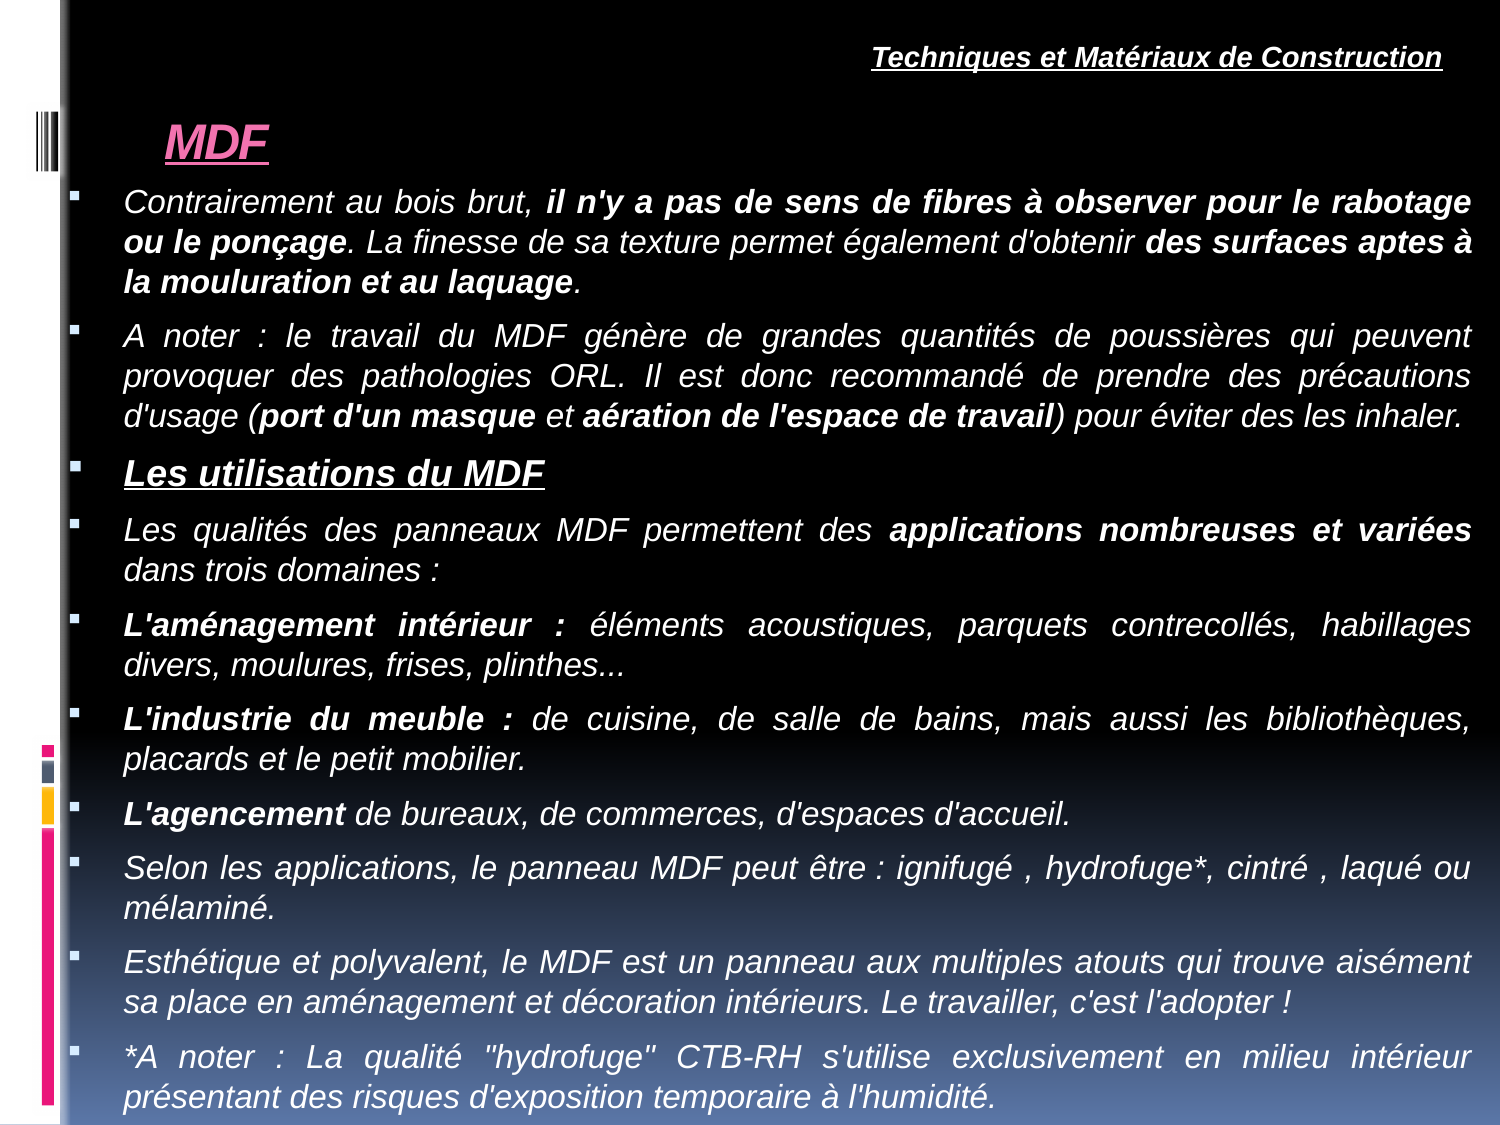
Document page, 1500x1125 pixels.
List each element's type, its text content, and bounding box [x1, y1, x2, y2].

text_box Techniques et Matériaux de Construction [856, 30, 1500, 81]
list Contrairement au bois brut, il n'y a pas de sens de fibres à observer pour le rabotage ou le ponçage. La finesse de sa texture permet également d'obtenir des surfaces aptes à la mouluration et au laquage. A noter : le travail du MDF génère de grandes quantités de poussières qui peuvent provoquer des pathologies ORL. Il est donc recommandé de prendre des précautions d'usage (port d'un masque et aération de l'espace de travail) pour éviter des les inhaler. Les utilisations du MDF Les qualités des panneaux MDF permettent des applications nombreuses et variées dans trois domaines : L'aménagement intérieur : éléments acoustiques, parquets contrecollés, habillages divers, moulures, frises, plinthes... L'industrie du meuble : de cuisine, de salle de bains, mais aussi les bibliothèques, placards et le petit mobilier. L'agencement de bureaux, de commerces, d'espaces d'accueil. Selon les applications, le panneau MDF peut être : ignifugé , hydrofuge*, cintré , laqué ou mélaminé. Esthétique et polyvalent, le MDF est un panneau aux multiples atouts qui trouve aisément sa place en aménagement et décoration intérieurs. Le travailler, c'est l'adopter ! *A noter : La qualité "hydrofuge" CTB-RH s'utilise exclusivement en milieu intérieur présentant des risques d'exposition temporaire à l'humidité. [41, 172, 1489, 923]
title MDF [150, 101, 1425, 203]
